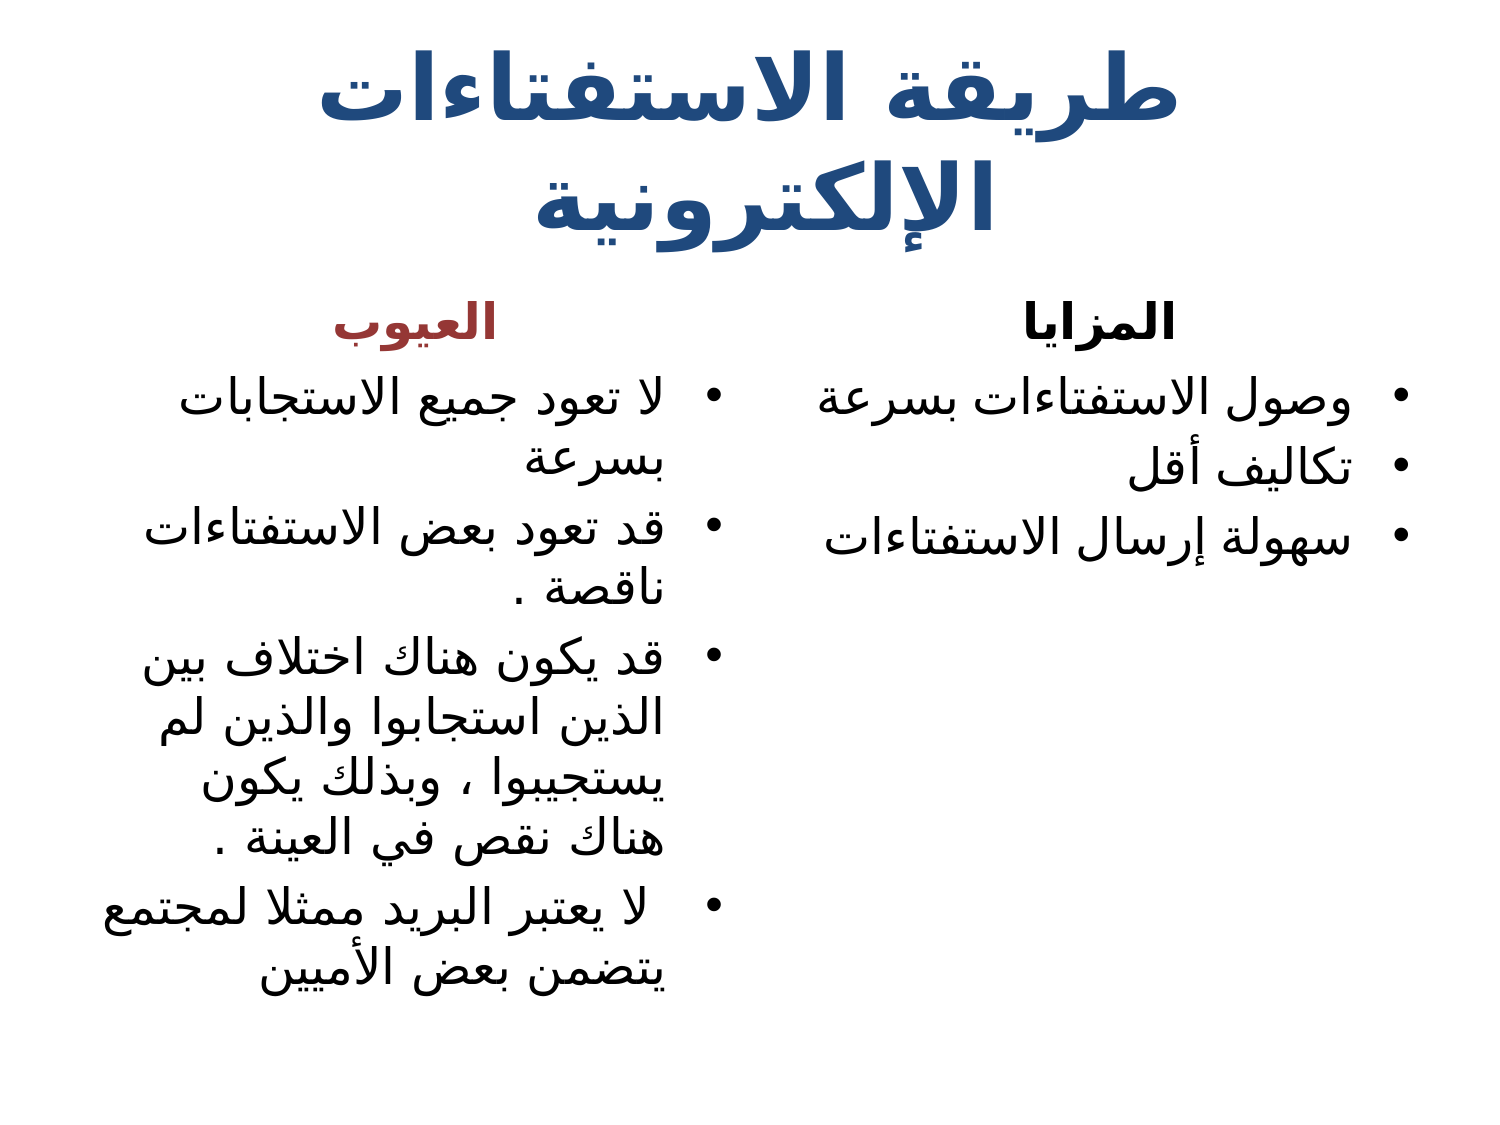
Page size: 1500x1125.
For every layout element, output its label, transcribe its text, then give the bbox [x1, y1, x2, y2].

list لا تعود جميع الاستجابات بسرعة قد تعود بعض الاستفتاءات ناقصة . قد يكون هناك اختلاف بين الذين استجابوا والذين لم يستجيبوا ، وبذلك يكون هناك نقص في العينة . لا يعتبر البريد ممثلا لمجتمع يتضمن بعض الأميين [75, 356, 738, 1005]
list وصول الاستفتاءات بسرعة تكاليف أقل سهولة إرسال الاستفتاءات [761, 356, 1425, 1005]
list المزايا [761, 251, 1425, 356]
title طريقة الاستفتاءات الإلكترونية [75, 45, 1425, 233]
list العيوب [75, 251, 738, 356]
